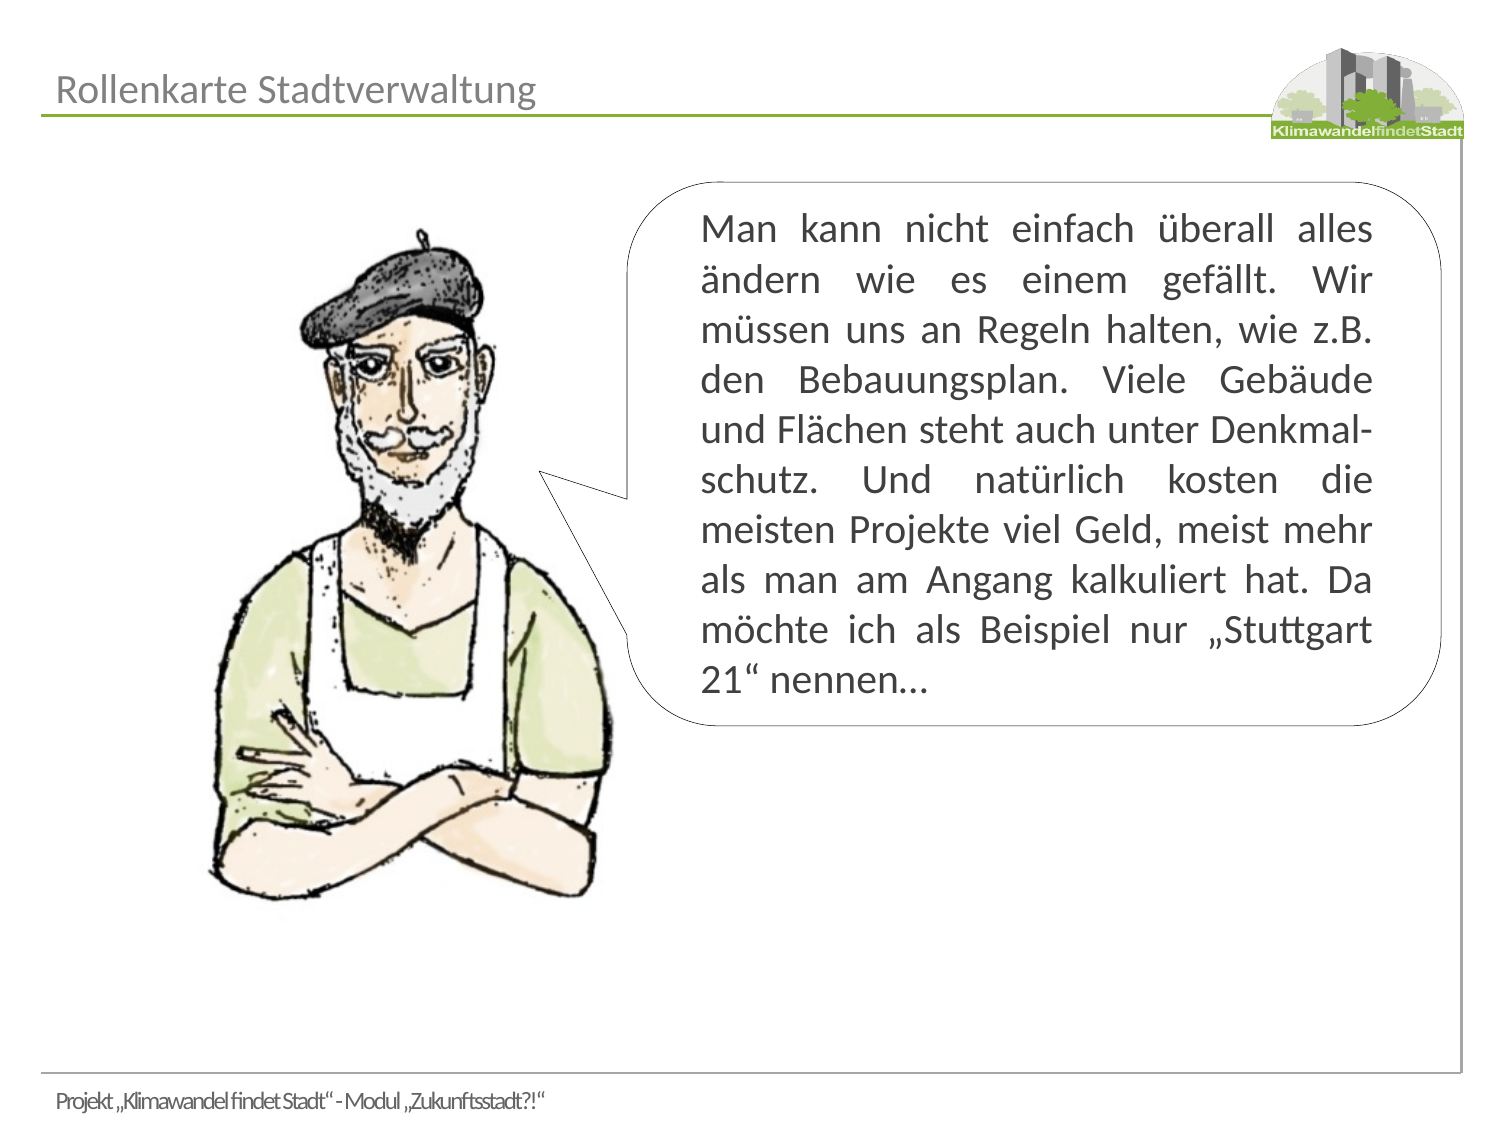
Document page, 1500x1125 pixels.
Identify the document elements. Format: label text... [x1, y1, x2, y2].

text_box [677, 179, 1444, 728]
picture [140, 191, 680, 963]
text_box Rollenkarte Stadtverwaltung [40, 54, 1100, 115]
text_box Projekt „Klimawandel findet Stadt“ - Modul „Zukunftsstadt?!“ [40, 1078, 1194, 1122]
picture [1271, 4, 1464, 139]
